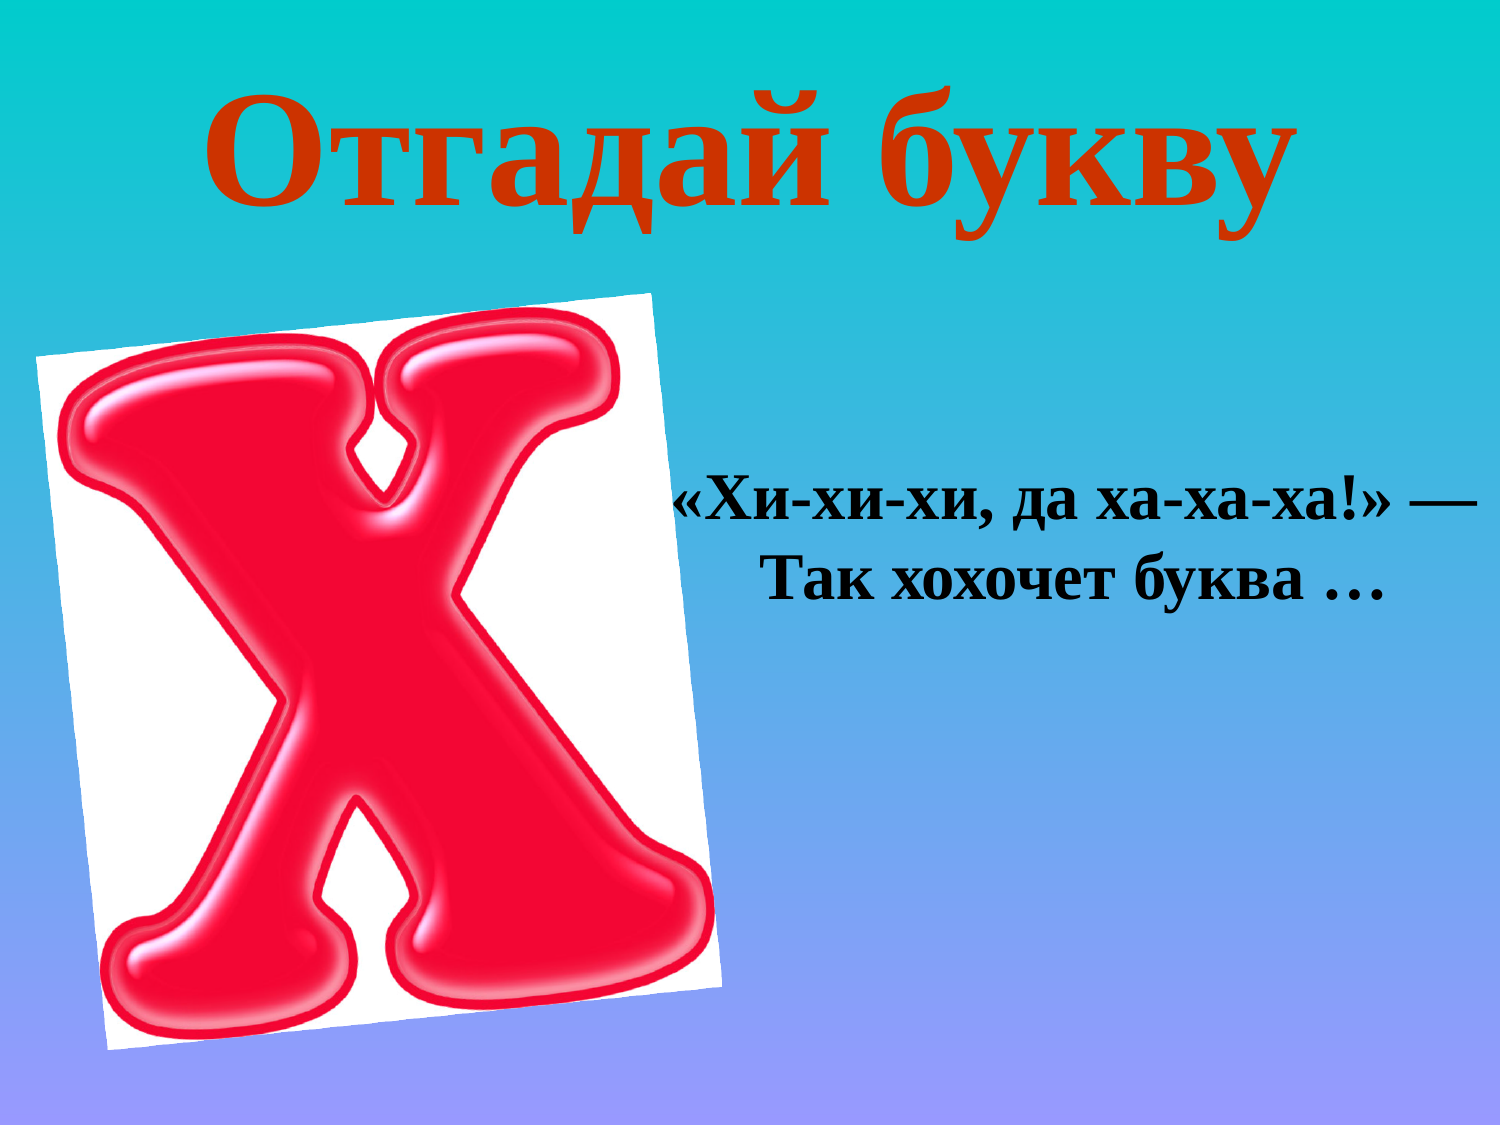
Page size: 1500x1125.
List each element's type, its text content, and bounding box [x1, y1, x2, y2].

picture [36, 293, 722, 1050]
title Отгадай букву [75, 45, 1425, 233]
list «Хи-хи-хи, да ха-ха-ха!» — Так хохочет буква … [692, 445, 1500, 692]
